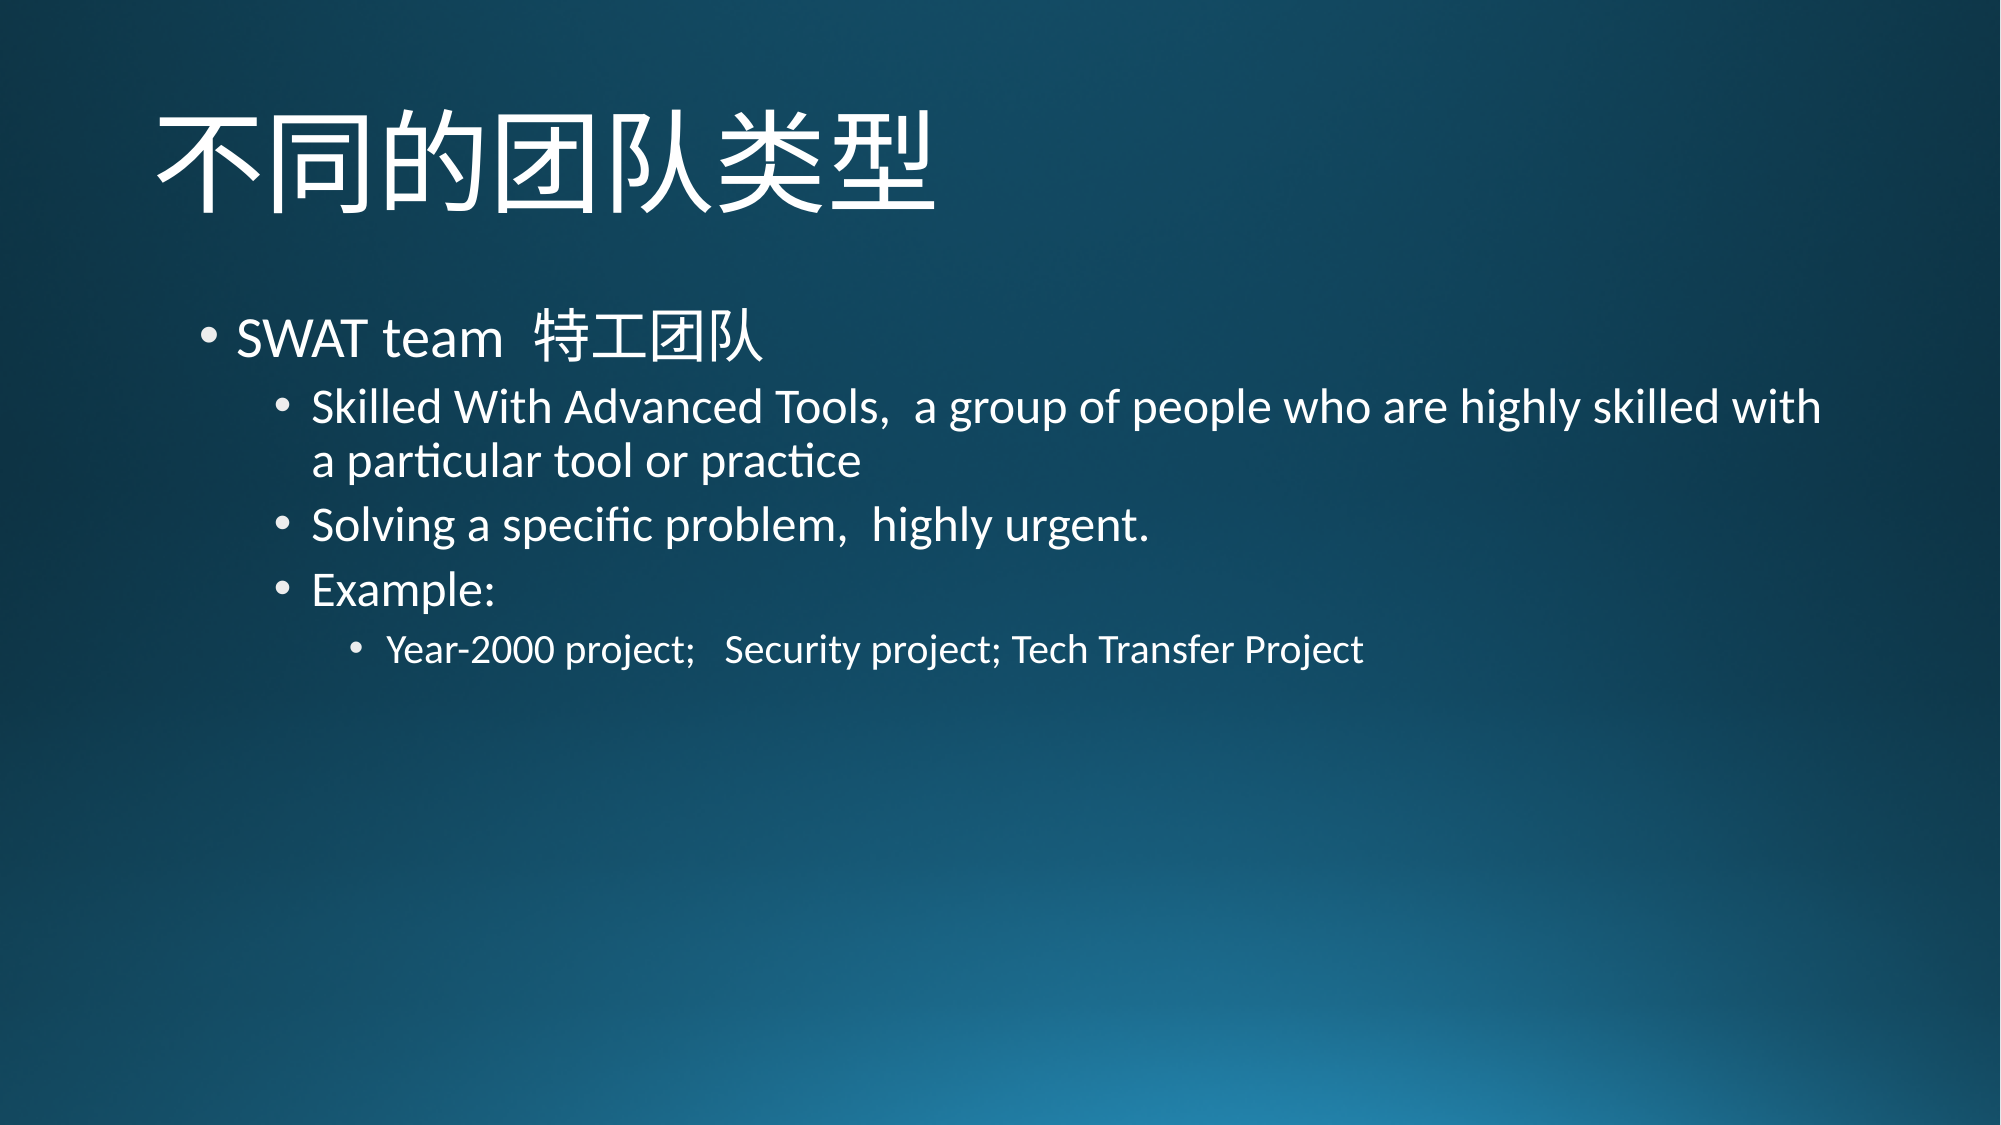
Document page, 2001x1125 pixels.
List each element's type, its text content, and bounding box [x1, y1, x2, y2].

picture [0, 0, 2001, 1125]
title 不同的团队类型 [137, 59, 1863, 278]
list SWAT team 特工团队 Skilled With Advanced Tools, a group of people who are highly skilled with a particular tool or practice Solving a specific problem, highly urgent. Example: Year-2000 project; Security project; Tech Transfer Project [183, 299, 1863, 1014]
